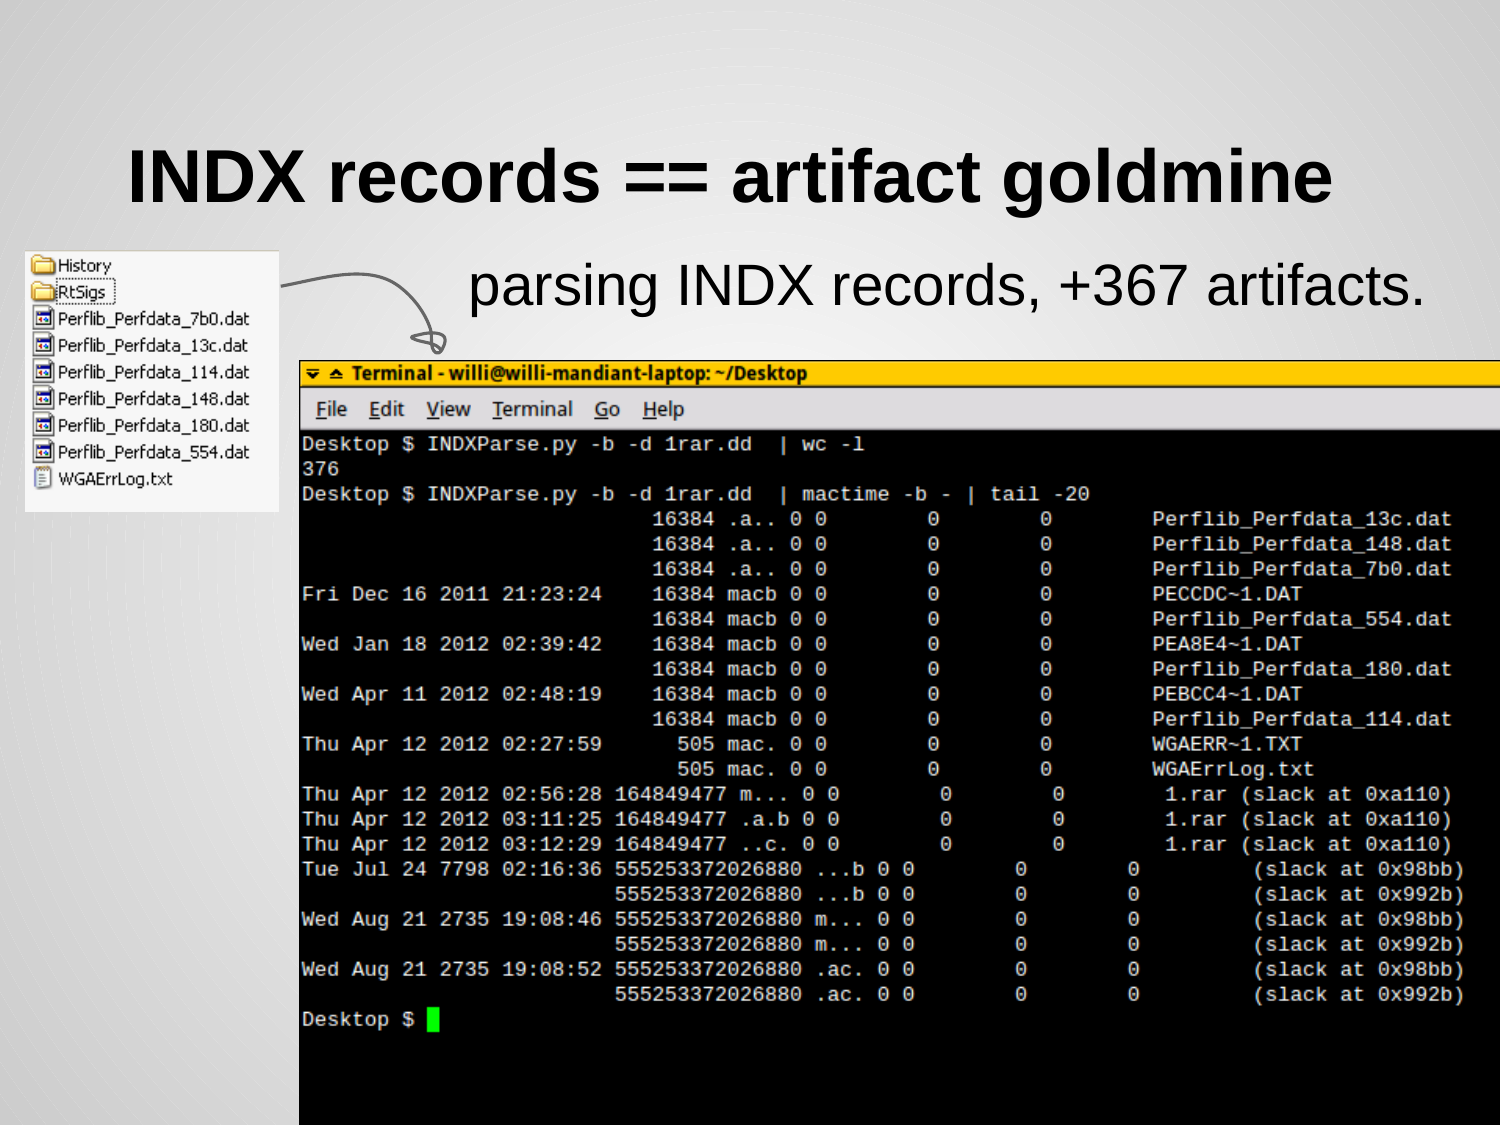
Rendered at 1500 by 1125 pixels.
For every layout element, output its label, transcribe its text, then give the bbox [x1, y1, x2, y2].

picture [24, 250, 279, 513]
list parsing INDX records, +367 artifacts. [453, 232, 1466, 358]
text_box [282, 274, 446, 353]
picture [299, 360, 1500, 1125]
title INDX records == artifact goldmine [75, 45, 1425, 233]
